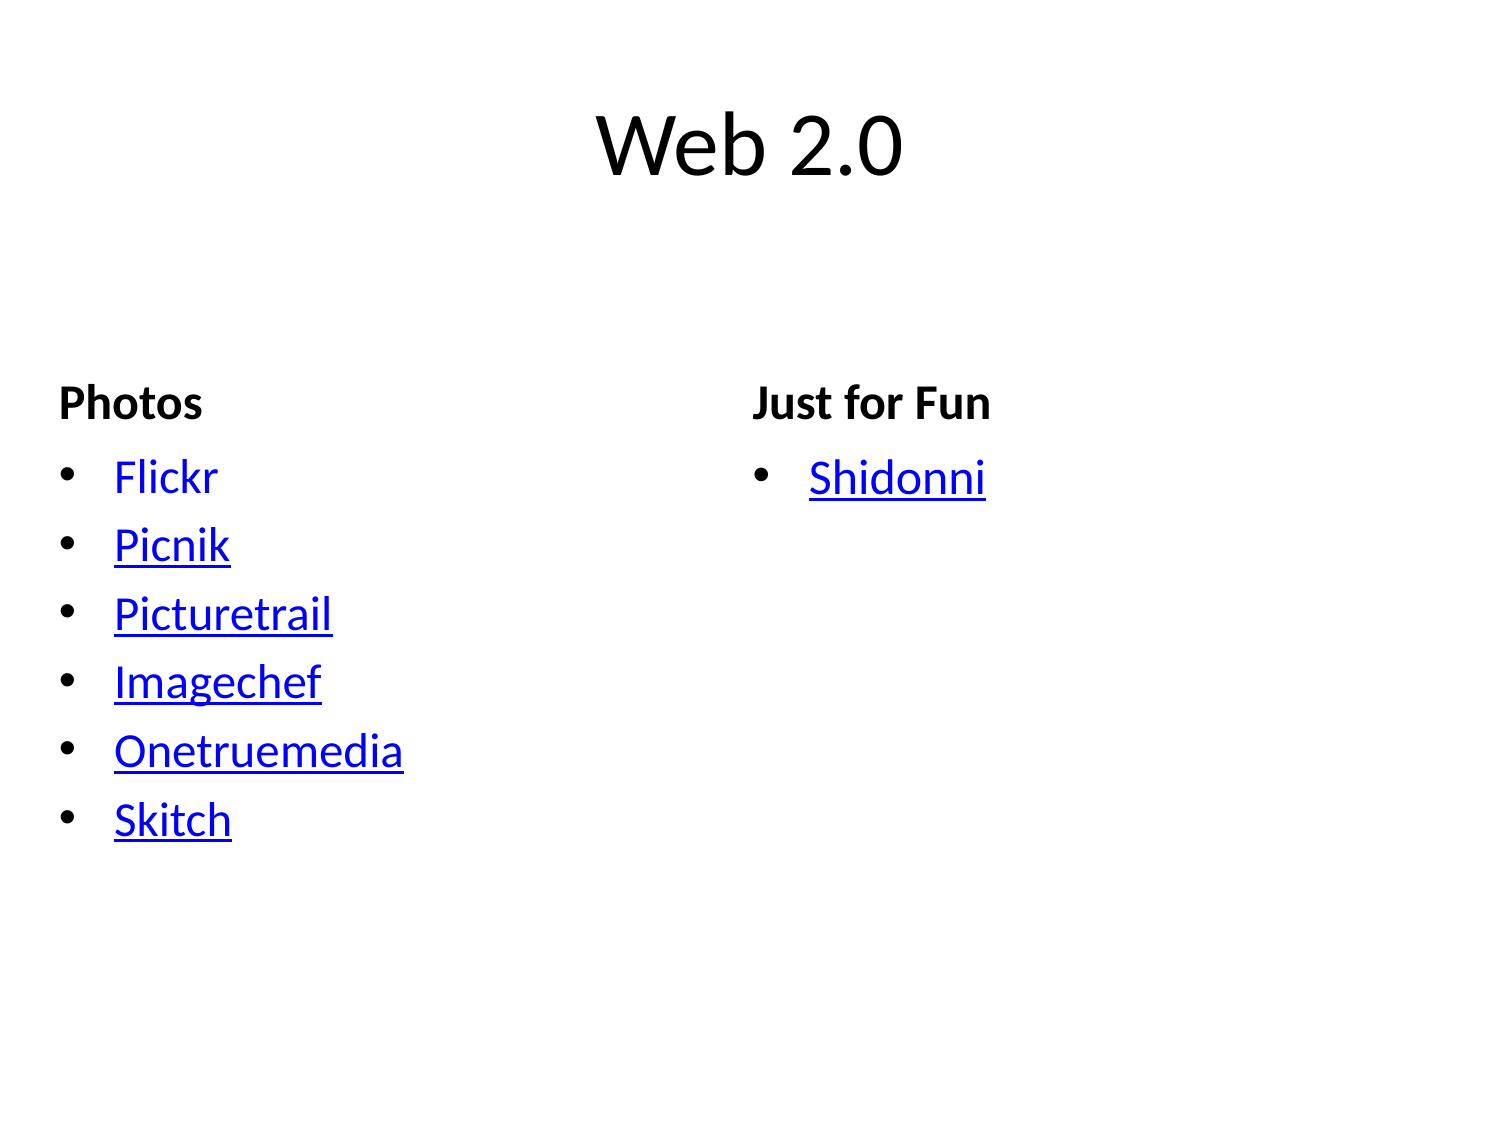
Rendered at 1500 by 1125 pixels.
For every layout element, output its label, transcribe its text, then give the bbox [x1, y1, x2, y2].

list Shidonni [737, 436, 1401, 553]
text_box Photos [44, 331, 707, 436]
title Web 2.0 [75, 45, 1425, 233]
list Just for Fun [737, 331, 1401, 436]
text_box Flickr Picnik Picturetrail Imagechef Onetruemedia Skitch [44, 436, 707, 855]
